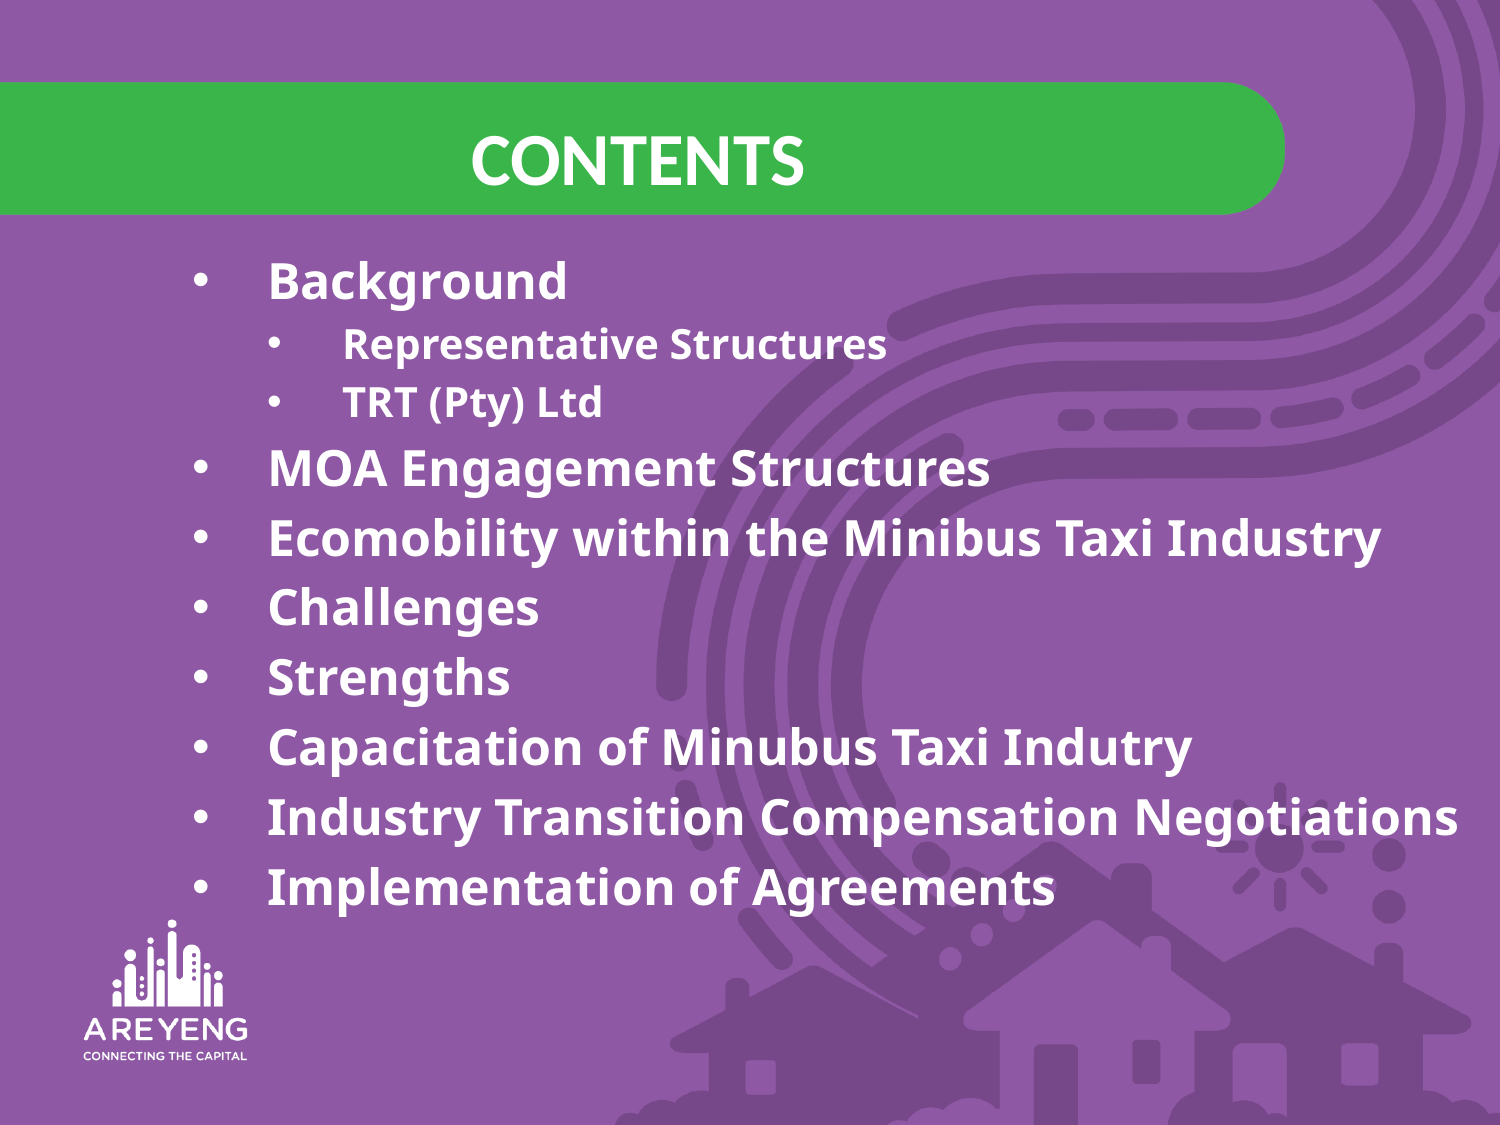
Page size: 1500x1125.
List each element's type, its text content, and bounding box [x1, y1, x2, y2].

text_box CONTENTS [0, 90, 1278, 205]
picture [0, 0, 1500, 1125]
subtitle Background Representative Structures TRT (Pty) Ltd MOA Engagement Structures Ecomobility within the Minibus Taxi Industry Challenges Strengths Capacitation of Minubus Taxi Indutry Industry Transition Compensation Negotiations Implementation of Agreements [177, 241, 1483, 1071]
